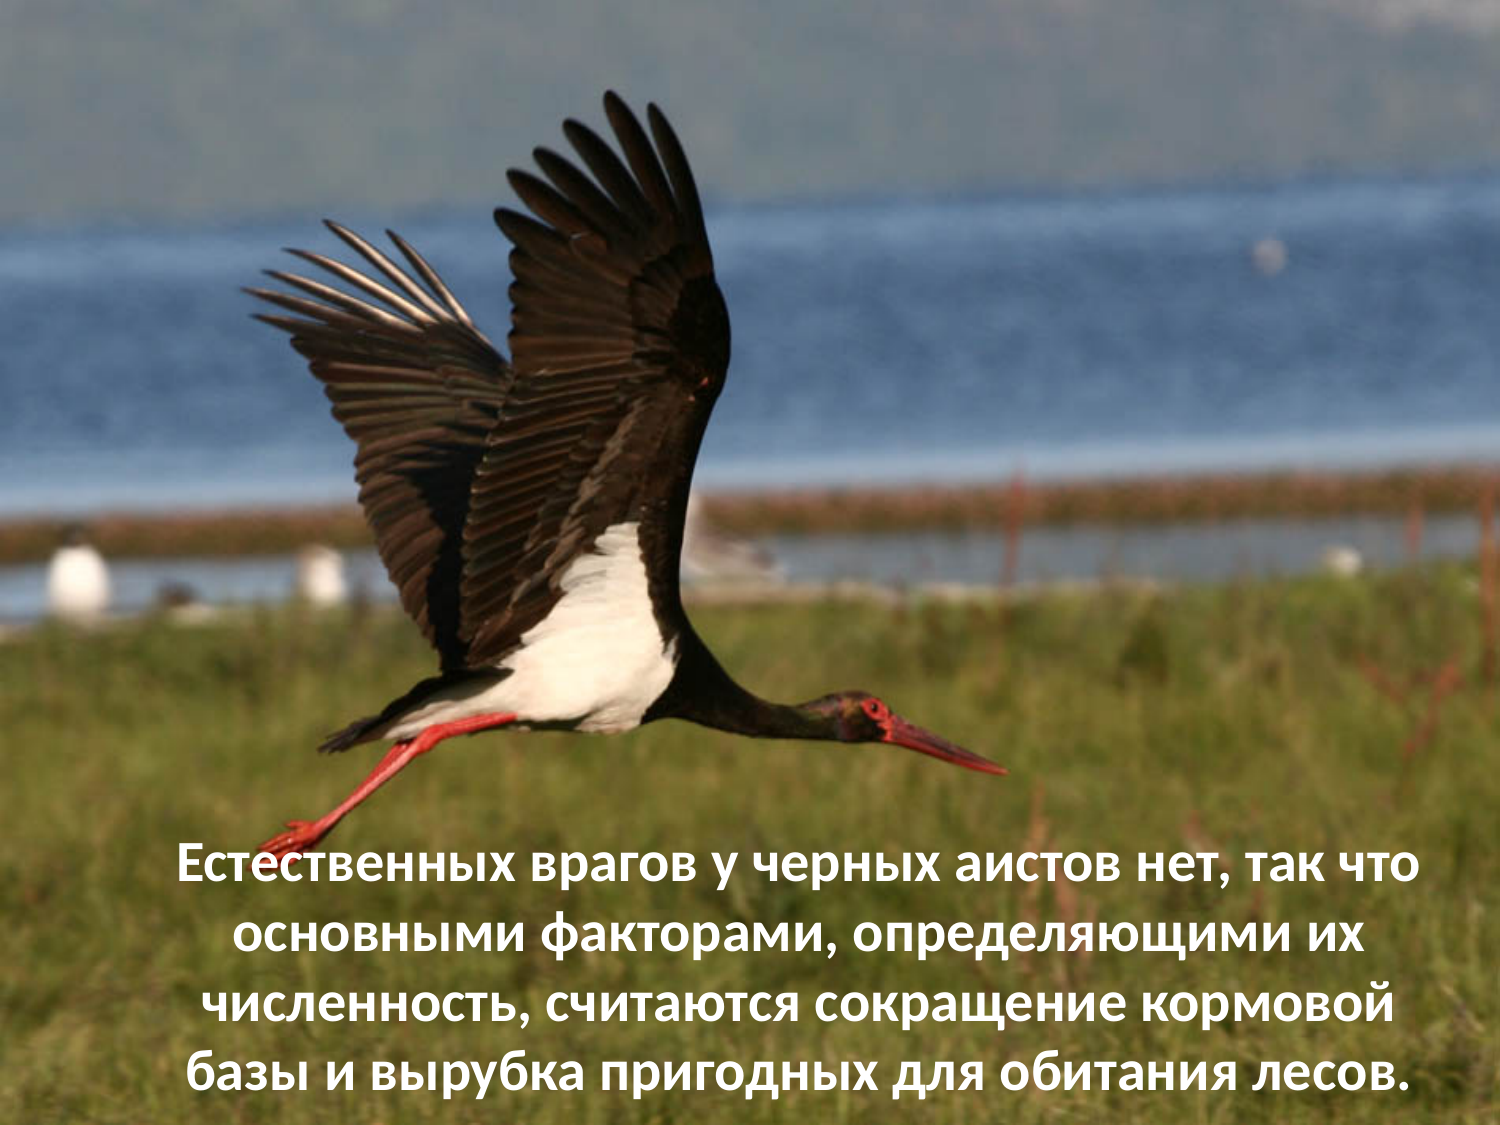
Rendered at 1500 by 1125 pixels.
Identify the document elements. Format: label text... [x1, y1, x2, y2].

picture [0, 0, 1500, 1125]
title Естественных врагов у черных аистов нет, так что основными факторами, определяющими их численность, считаются сокращение кормовой базы и вырубка пригодных для обитания лесов. [123, 798, 1474, 1125]
